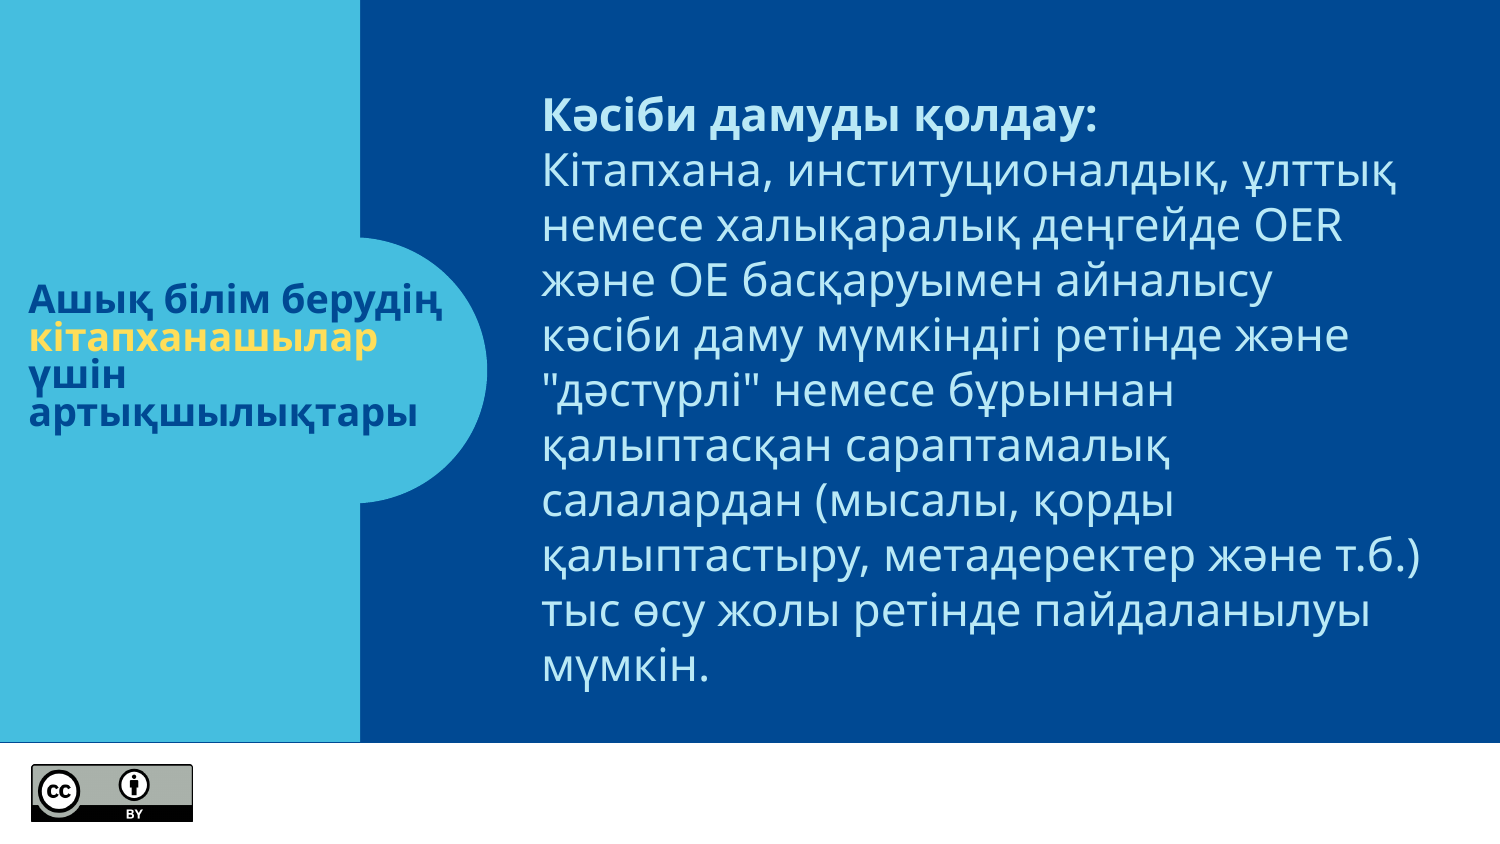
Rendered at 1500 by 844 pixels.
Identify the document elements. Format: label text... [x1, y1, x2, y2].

text_box [267, 237, 438, 267]
picture [31, 764, 193, 822]
text_box [244, 288, 488, 504]
text_box Ашық білім берудің кітапханашылар үшін артықшылықтары [13, 267, 459, 450]
text_box [0, 0, 361, 742]
text_box [0, 750, 1500, 844]
text_box Кәсіби дамуды қолдау: Кітапхана, институционалдық, ұлттық немесе халықаралық деңгейде OER және OE басқаруымен айналысу кәсіби даму мүмкіндігі ретінде және "дәстүрлі" немесе бұрыннан қалыптасқан сараптамалық салалардан (мысалы, қорды қалыптастыру, метадеректер және т.б.) тыс өсу жолы ретінде пайдаланылуы мүмкін. [526, 70, 1441, 706]
